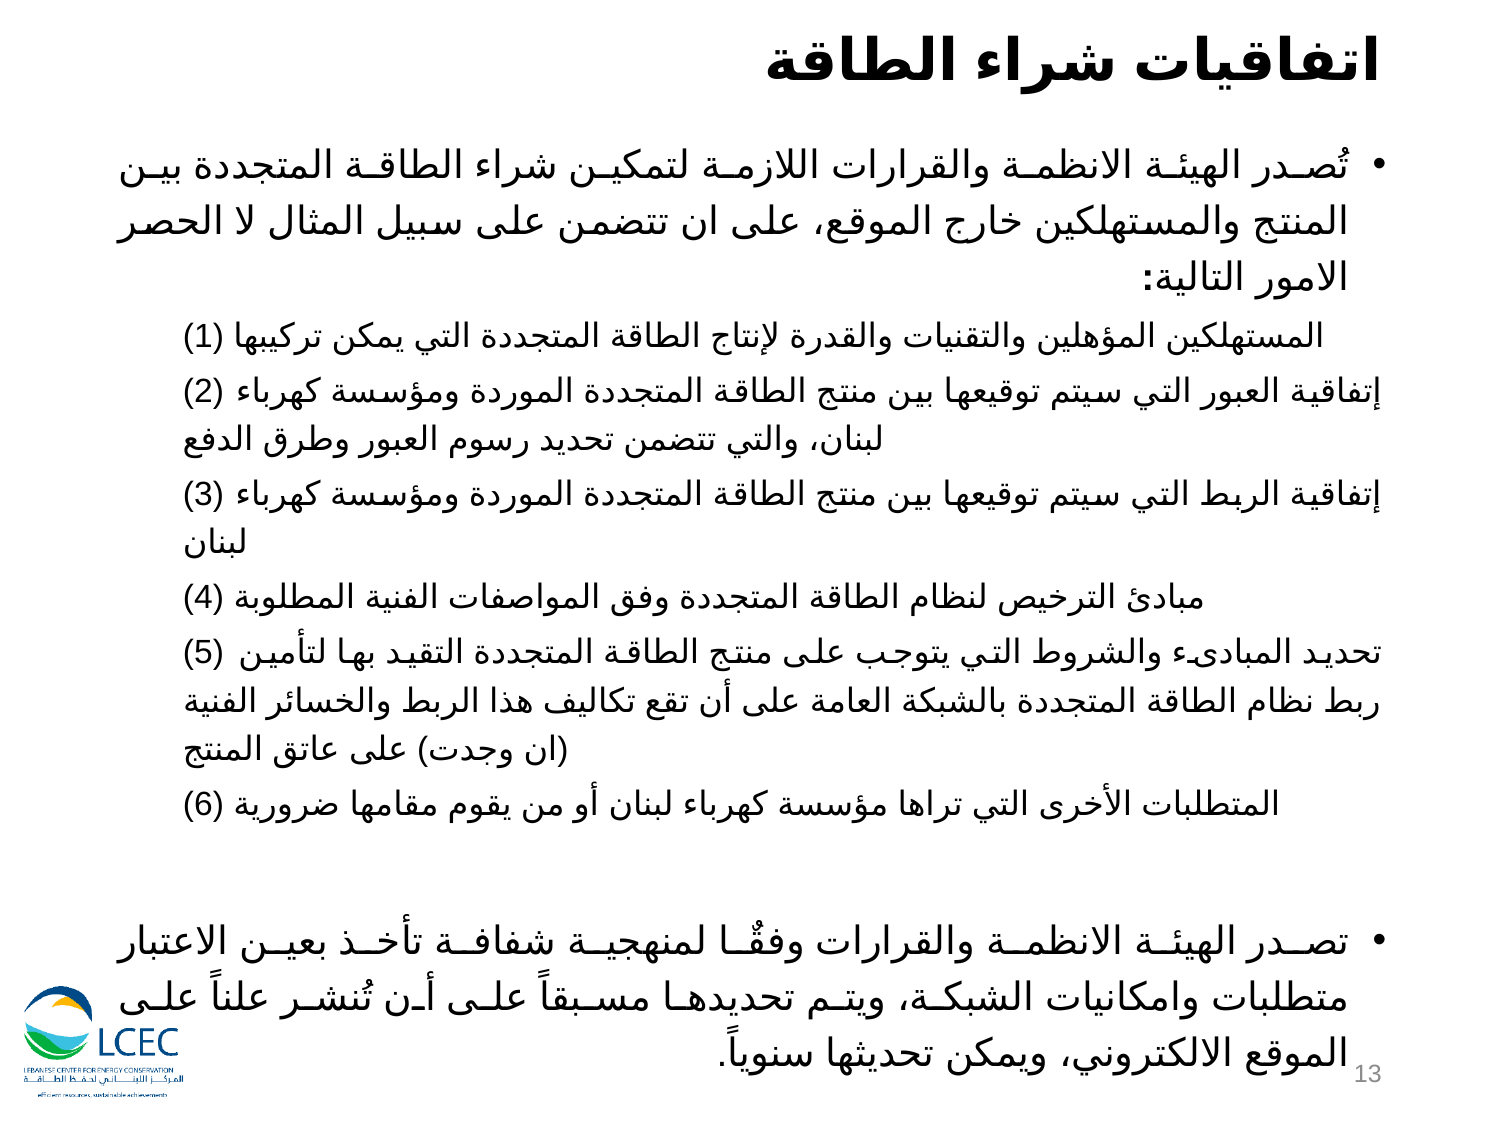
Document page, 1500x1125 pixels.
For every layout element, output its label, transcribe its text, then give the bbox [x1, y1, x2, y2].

list تُصدر الهيئة الانظمة والقرارات اللازمة لتمكين شراء الطاقة المتجددة بين المنتج والمستهلكين خارج الموقع، على ان تتضمن على سبيل المثال لا الحصر الامور التالية: (1) المستهلكين المؤهلين والتقنيات والقدرة لإنتاج الطاقة المتجددة التي يمكن تركيبها (2) إتفاقية العبور التي سيتم توقيعها بين منتج الطاقة المتجددة الموردة ومؤسسة كهرباء لبنان، والتي تتضمن تحديد رسوم العبور وطرق الدفع (3) إتفاقية الربط التي سيتم توقيعها بين منتج الطاقة المتجددة الموردة ومؤسسة كهرباء لبنان (4) مبادئ الترخيص لنظام الطاقة المتجددة وفق المواصفات الفنية المطلوبة (5) تحديد المبادىء والشروط التي يتوجب على منتج الطاقة المتجددة التقيد بها لتأمين ربط نظام الطاقة المتجددة بالشبكة العامة على أن تقع تكاليف هذا الربط والخسائر الفنية (ان وجدت) على عاتق المنتج (6) المتطلبات الأخرى التي تراها مؤسسة كهرباء لبنان أو من يقوم مقامها ضرورية تصدر الهيئة الانظمة والقرارات وفقٌا لمنهجية شفافة تأخذ بعين الاعتبار متطلبات وامكانيات الشبكة، ويتم تحديدها مسبقاً على أن تُنشر علناً على الموقع الالكتروني، ويمكن تحديثها سنوياً. [103, 122, 1397, 1103]
picture [22, 986, 103, 1099]
slide_number 13 [1059, 1042, 1397, 1103]
title اتفاقيات شراء الطاقة [103, 0, 1397, 122]
